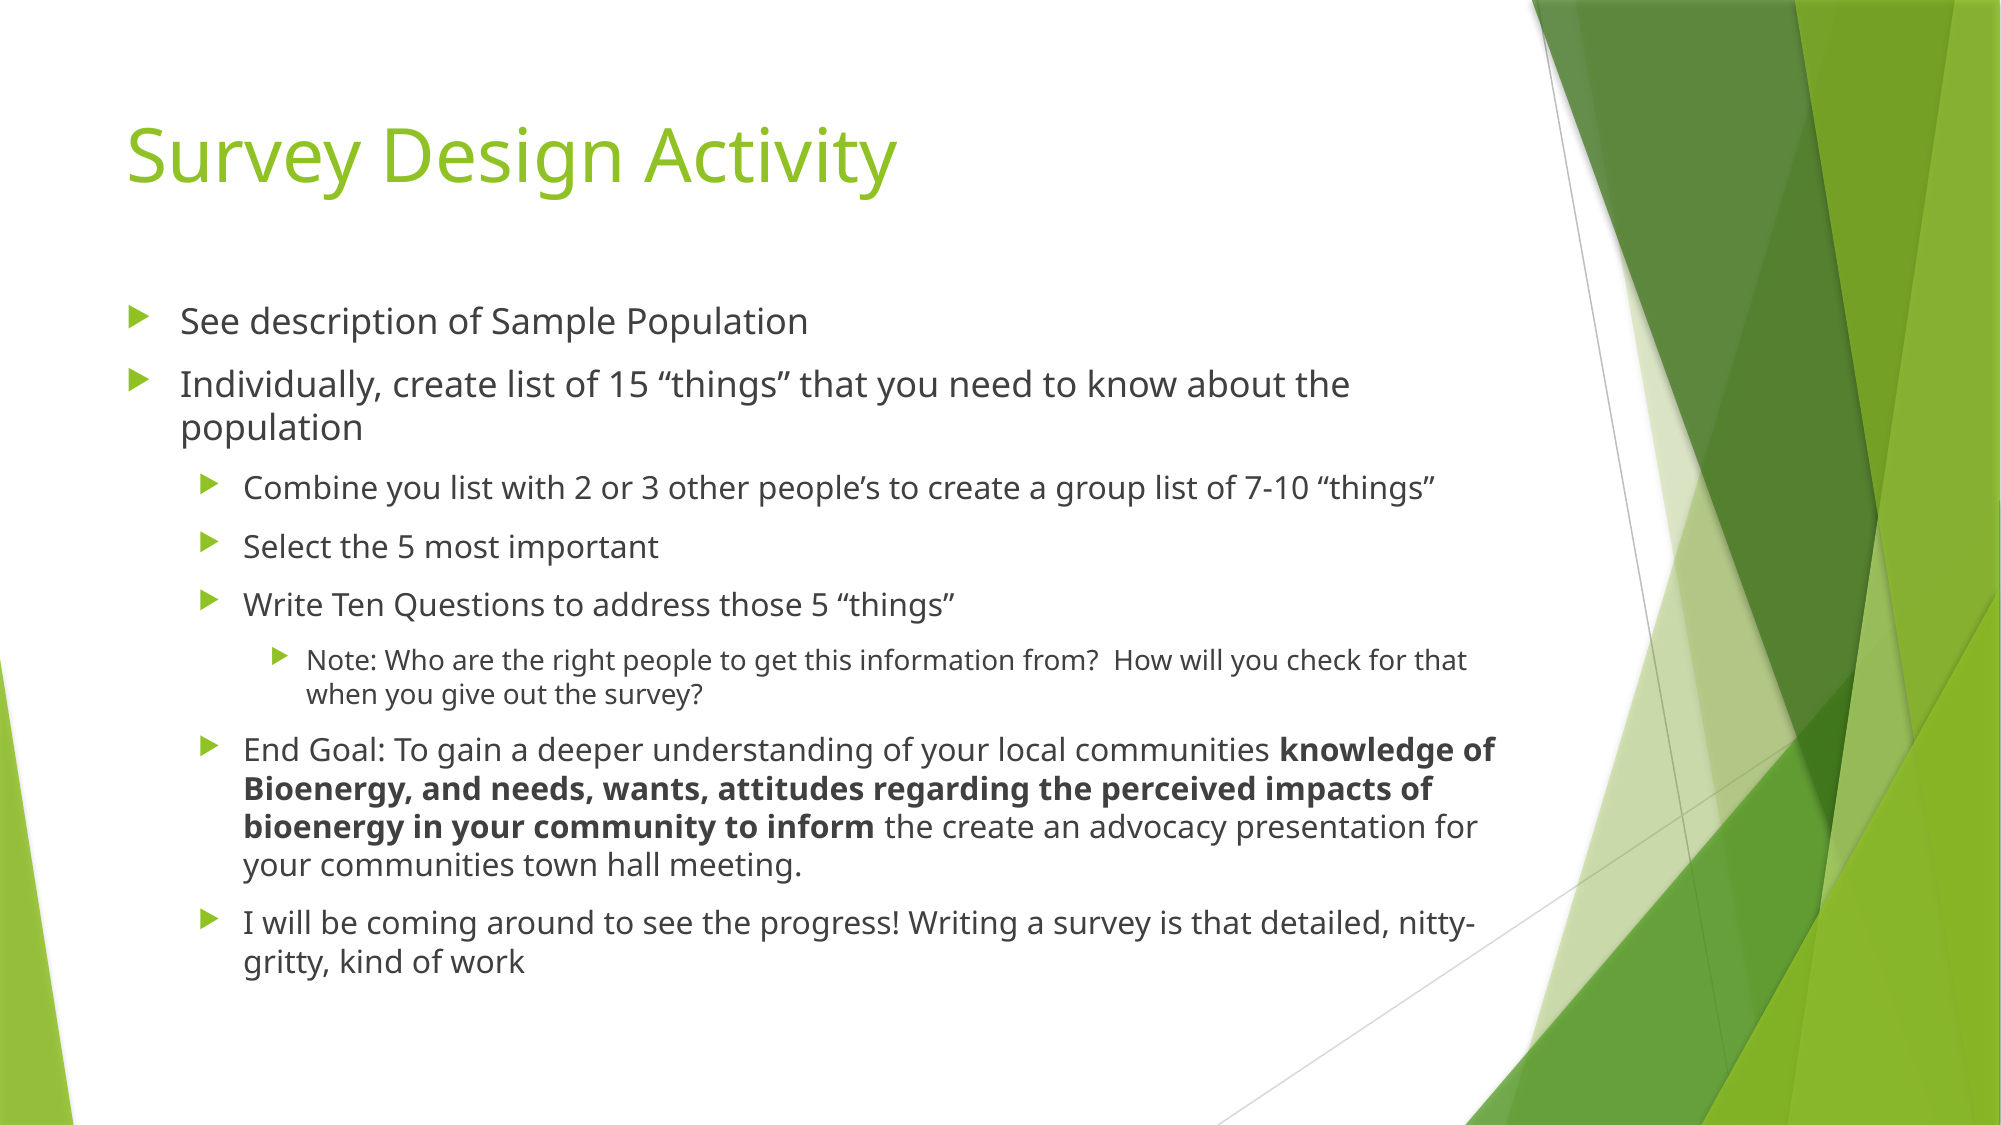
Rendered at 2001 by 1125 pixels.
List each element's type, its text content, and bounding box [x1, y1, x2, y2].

list See description of Sample Population Individually, create list of 15 “things” that you need to know about the population Combine you list with 2 or 3 other people’s to create a group list of 7-10 “things” Select the 5 most important Write Ten Questions to address those 5 “things” Note: Who are the right people to get this information from? How will you check for that when you give out the survey? End Goal: To gain a deeper understanding of your local communities knowledge of Bioenergy, and needs, wants, attitudes regarding the perceived impacts of bioenergy in your community to inform the create an advocacy presentation for your communities town hall meeting. I will be coming around to see the progress! Writing a survey is that detailed, nitty-gritty, kind of work [111, 291, 1522, 992]
title Survey Design Activity [111, 99, 1522, 291]
